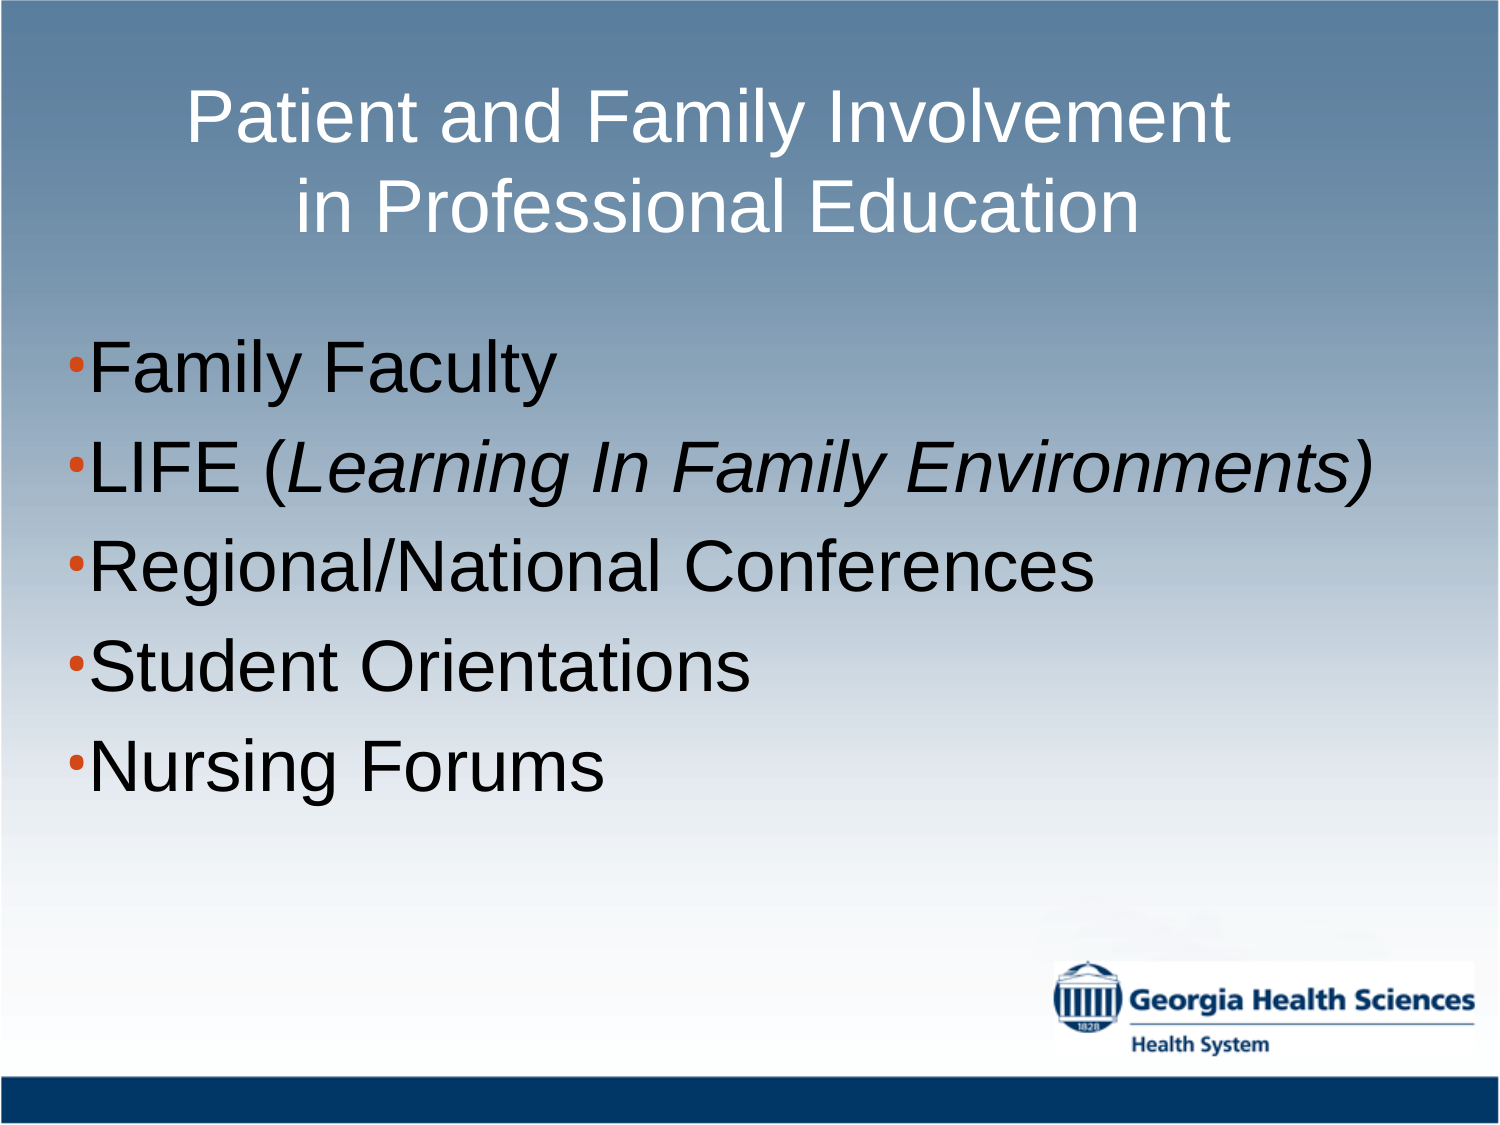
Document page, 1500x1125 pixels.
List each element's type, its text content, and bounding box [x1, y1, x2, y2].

title Patient and Family Involvement in Professional Education [124, 49, 1313, 263]
picture [0, 0, 1500, 1125]
list Family Faculty LIFE (Learning In Family Environments) Regional/National Conferences Student Orientations Nursing Forums [49, 312, 1463, 901]
